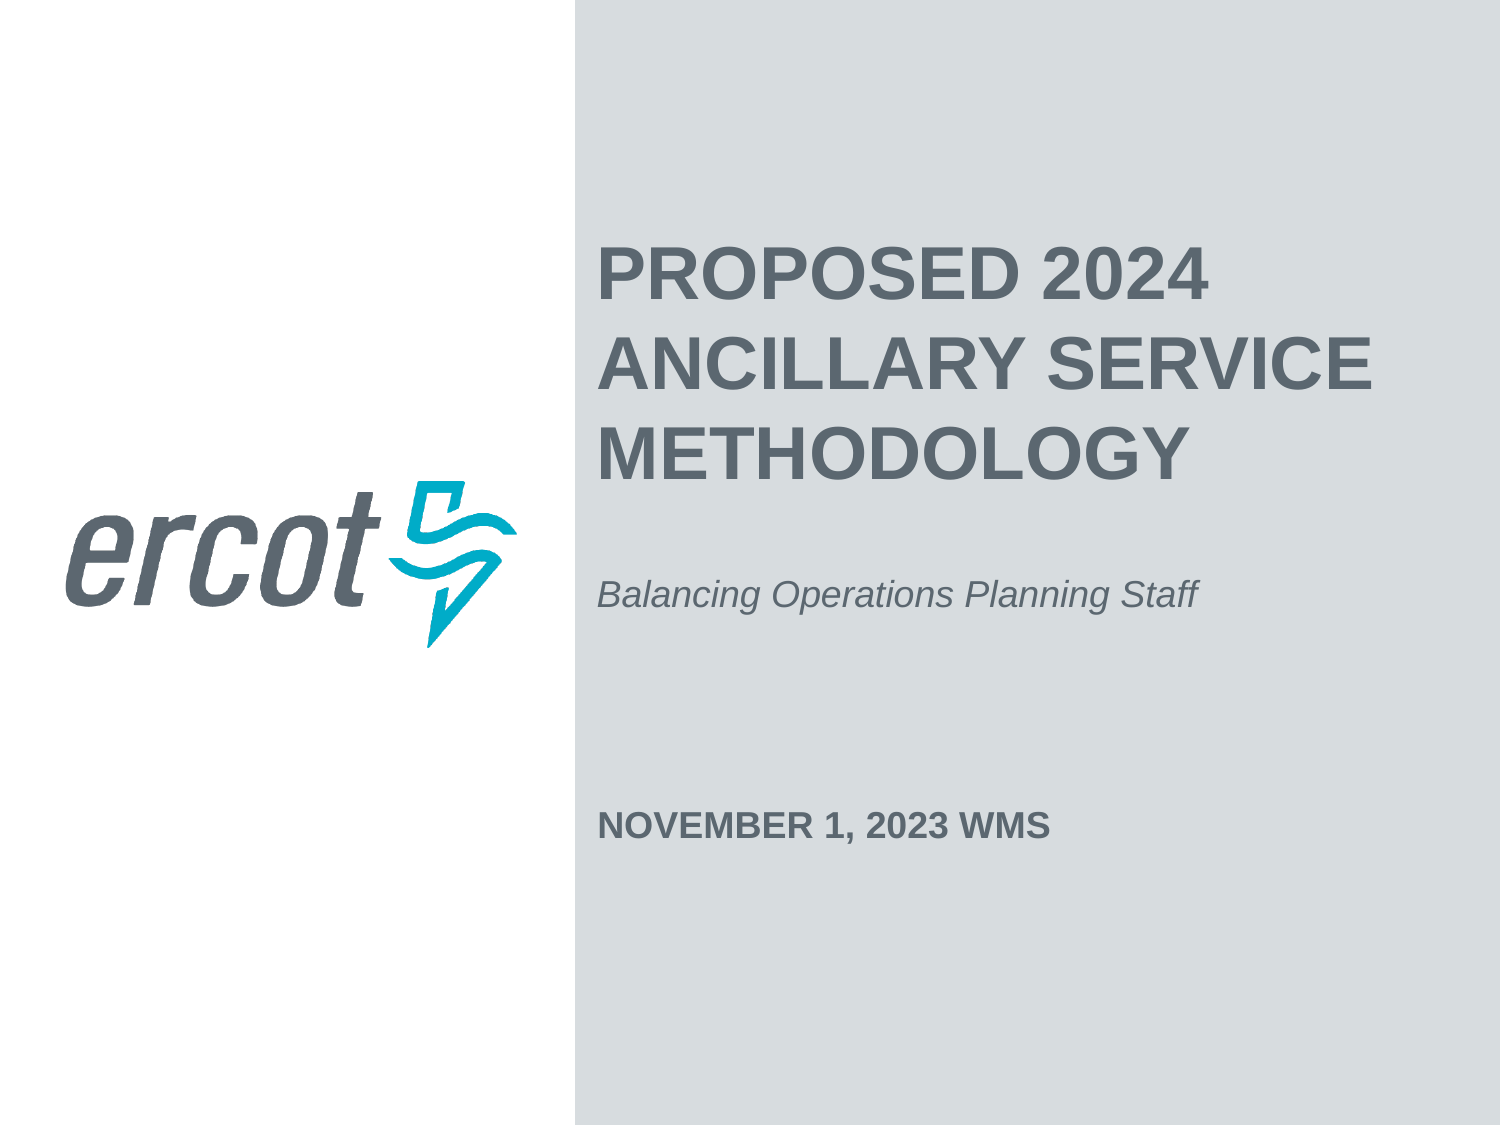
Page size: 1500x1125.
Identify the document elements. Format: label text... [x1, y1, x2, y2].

list November 1, 2023 WMS [582, 793, 1315, 900]
picture [56, 471, 525, 654]
list Balancing Operations Planning Staff [581, 596, 1315, 714]
list Proposed 2024 Ancillary Service Methodology [581, 217, 1488, 596]
